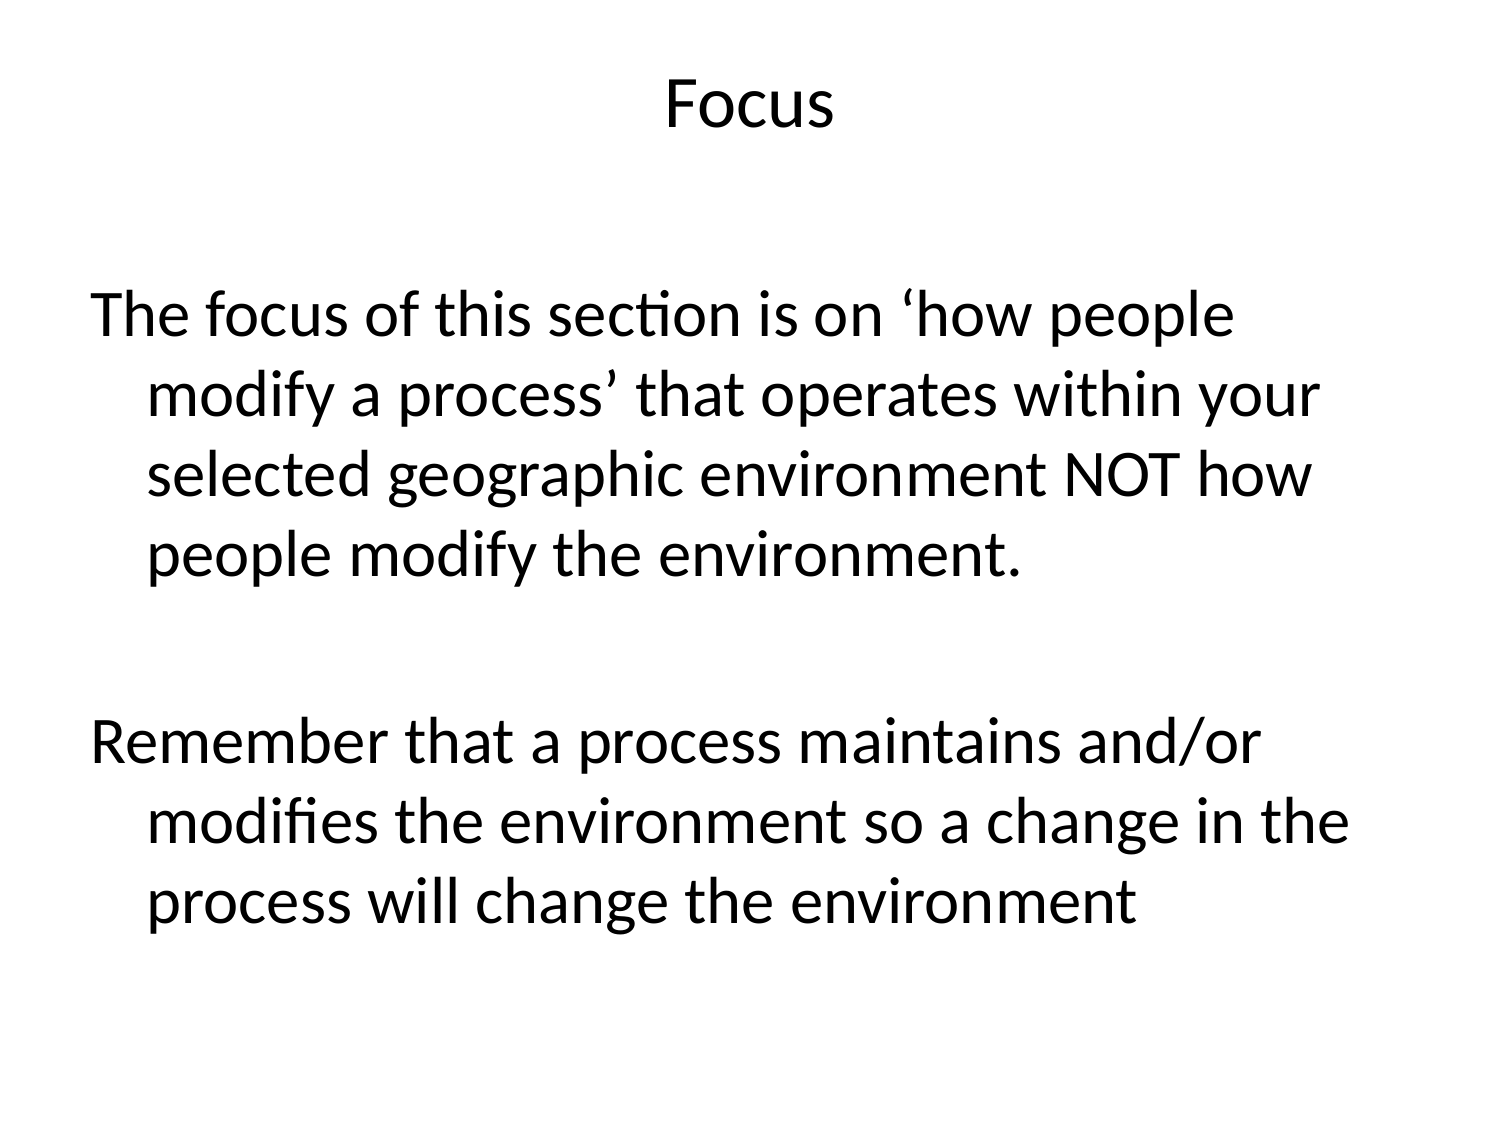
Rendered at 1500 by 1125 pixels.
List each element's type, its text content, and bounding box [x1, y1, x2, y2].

title Focus [74, 44, 1426, 151]
list The focus of this section is on ‘how people modify a process’ that operates within your selected geographic environment NOT how people modify the environment. Remember that a process maintains and/or modifies the environment so a change in the process will change the environment [74, 262, 1426, 1006]
